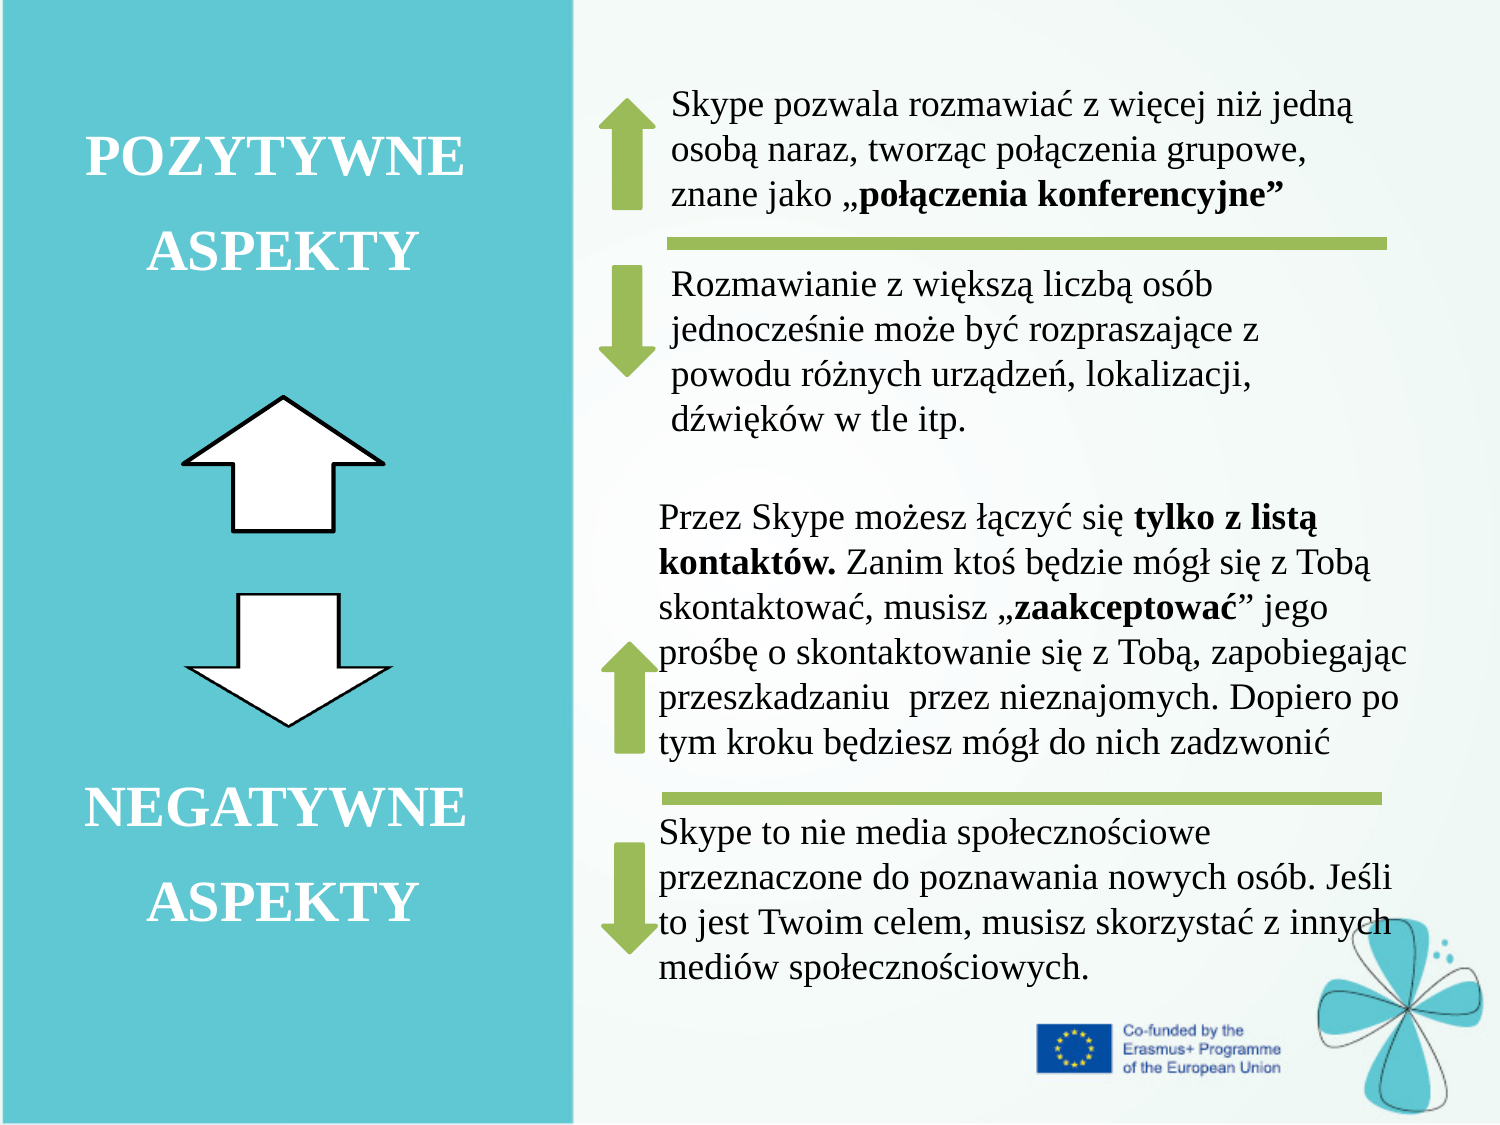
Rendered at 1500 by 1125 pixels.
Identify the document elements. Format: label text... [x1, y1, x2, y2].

text_box [601, 842, 643, 955]
picture [0, 0, 1500, 1125]
text_box [180, 395, 386, 534]
table_header Negatywne aspekty [52, 765, 515, 934]
text_box [598, 265, 656, 378]
table_header Pozytywne aspekty [52, 114, 515, 283]
text_box [601, 641, 643, 754]
text_box [598, 98, 656, 211]
text_box Przez Skype możesz łączyć się tylko z listą kontaktów. Zanim ktoś będzie mógł się z Tobą skontaktować, musisz „zaakceptować” jego prośbę o skontaktowanie się z Tobą, zapobiegając przeszkadzaniu przez nieznajomych. Dopiero po tym kroku będziesz mógł do nich zadzwonić Skype to nie media społecznościowe przeznaczone do poznawania nowych osób. Jeśli to jest Twoim celem, musisz skorzystać z innych mediów społecznościowych. [643, 444, 1436, 994]
text_box Skype pozwala rozmawiać z więcej niż jedną osobą naraz, tworząc połączenia grupowe, znane jako „połączenia konferencyjne” Rozmawianie z większą liczbą osób jednocześnie może być rozpraszające z powodu różnych urządzeń, lokalizacji, dźwięków w tle itp. [656, 71, 1389, 444]
